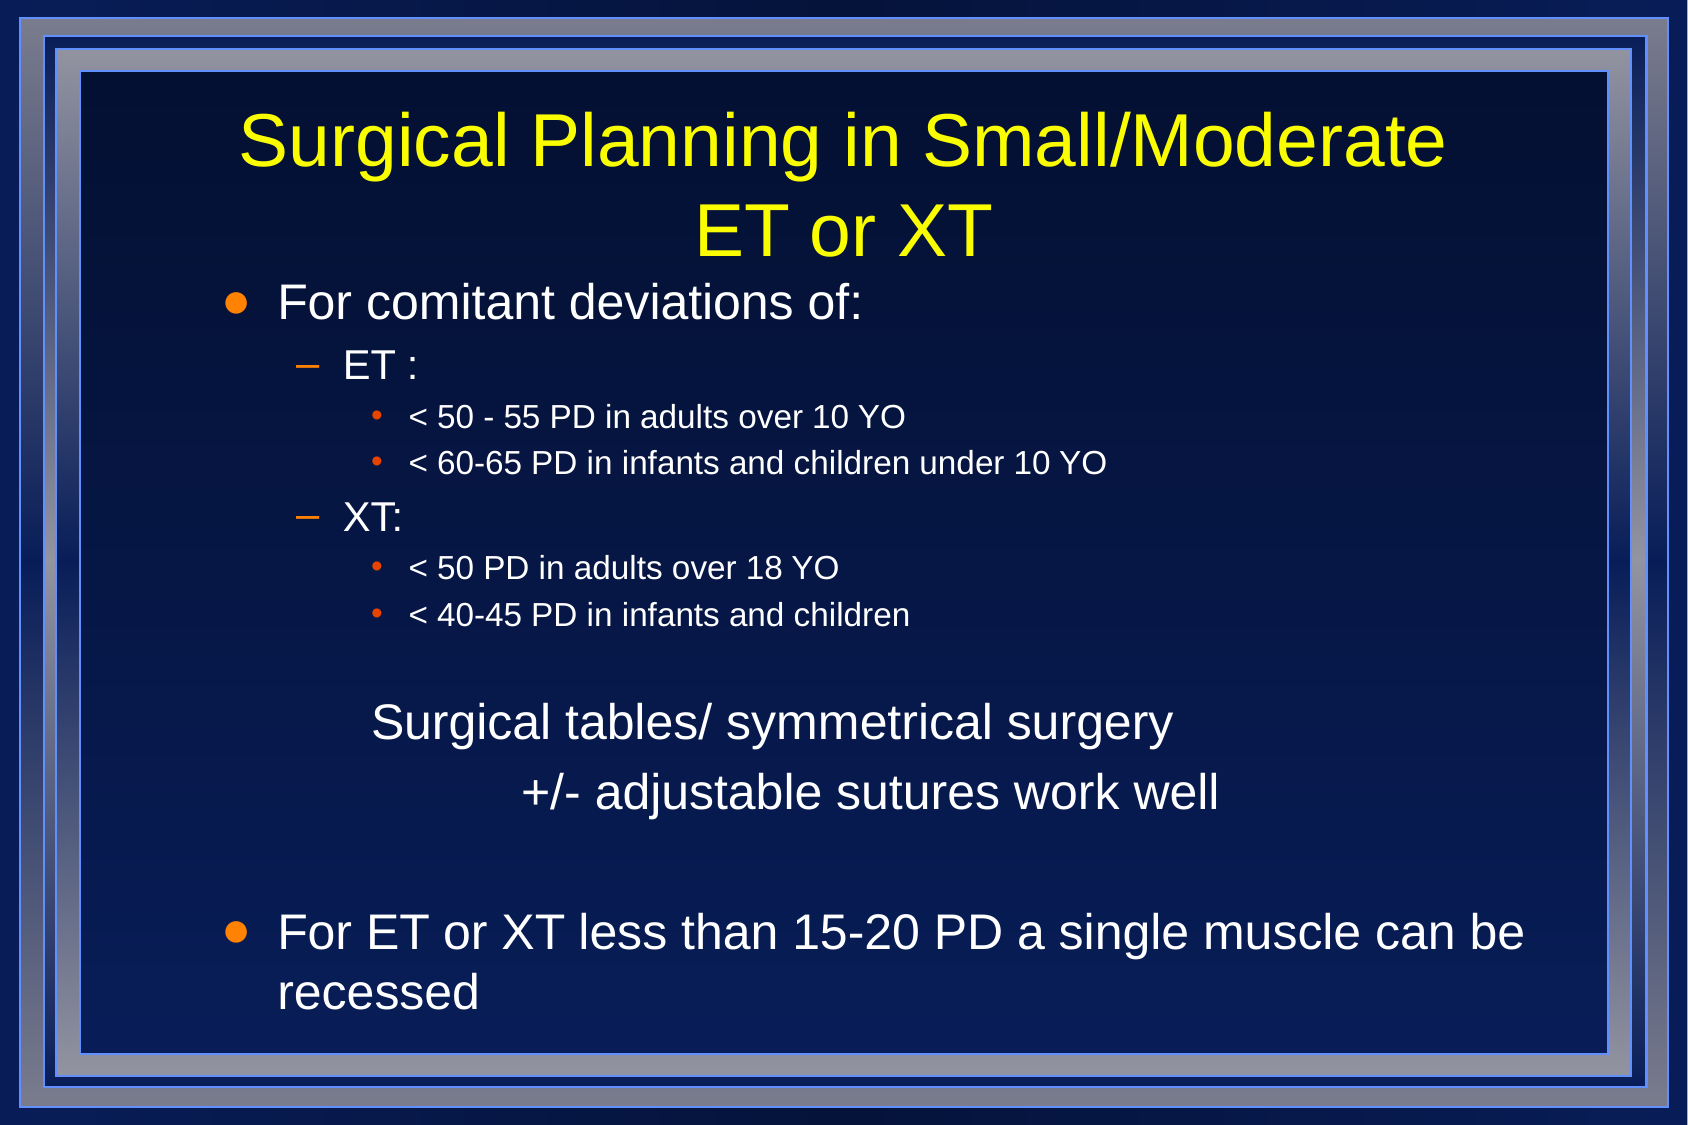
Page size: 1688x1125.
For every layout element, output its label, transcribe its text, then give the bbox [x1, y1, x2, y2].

title Surgical Planning in Small/Moderate ET or XT [206, 87, 1482, 262]
list For comitant deviations of: ET : < 50 - 55 PD in adults over 10 YO < 60-65 PD in infants and children under 10 YO XT: < 50 PD in adults over 18 YO < 40-45 PD in infants and children Surgical tables/ symmetrical surgery +/- adjustable sutures work well For ET or XT less than 15-20 PD a single muscle can be recessed [206, 262, 1569, 1038]
